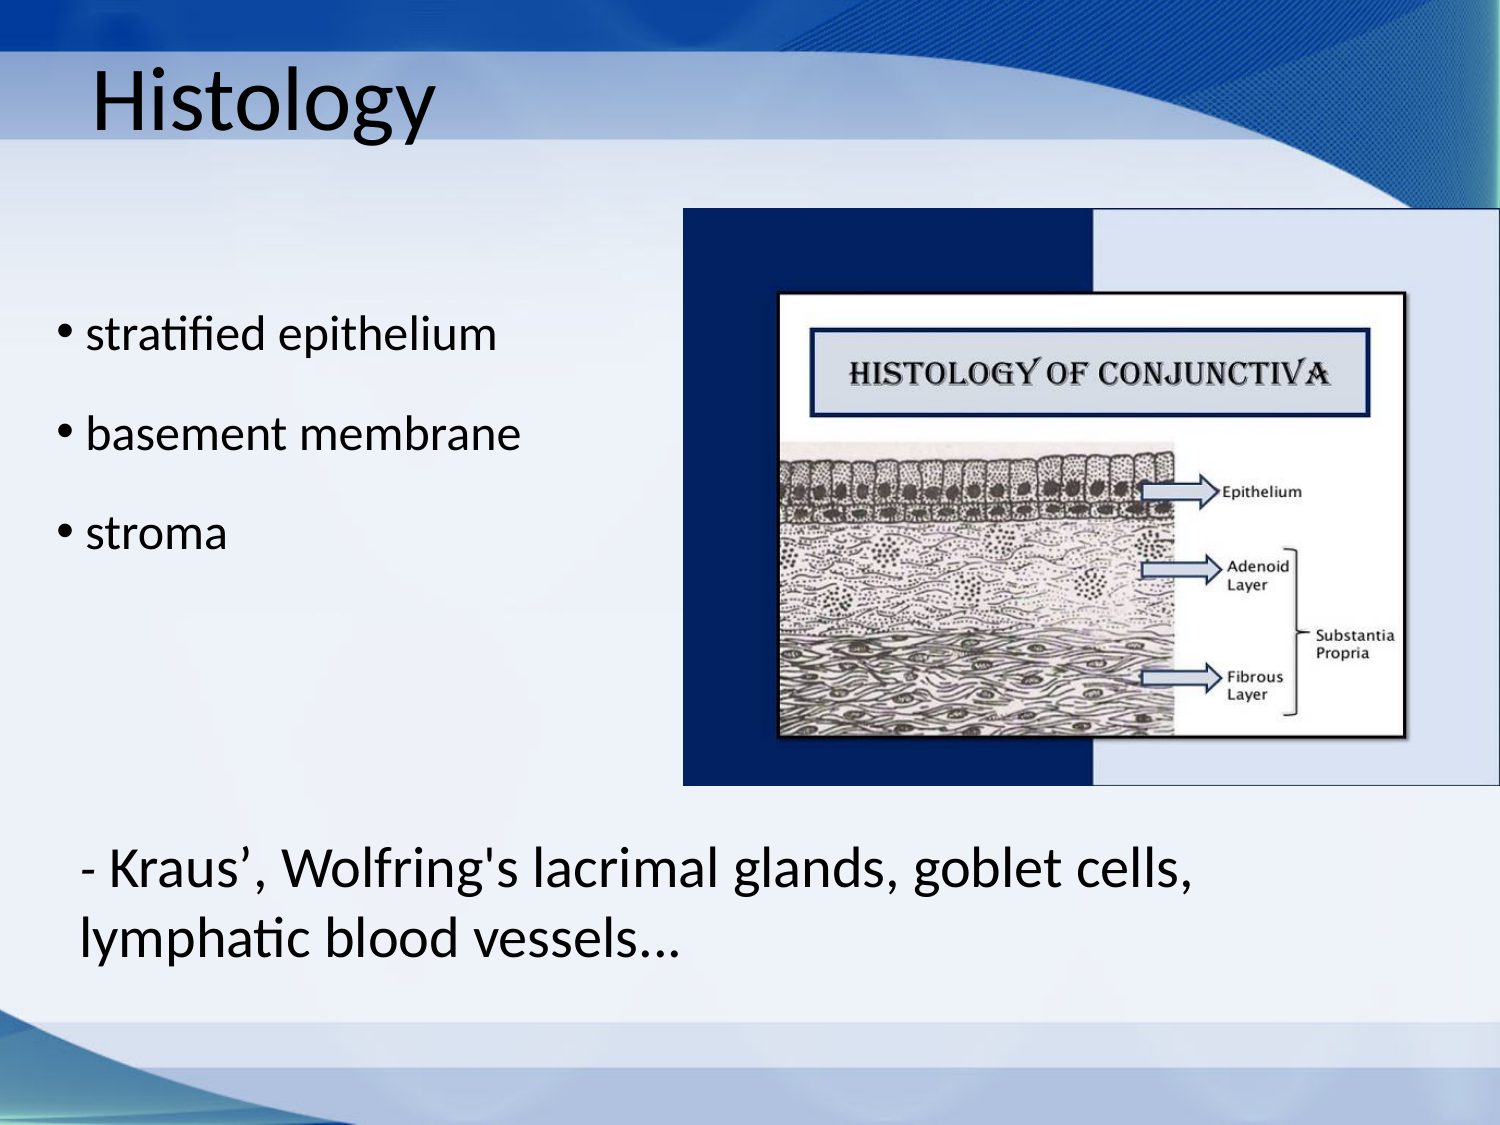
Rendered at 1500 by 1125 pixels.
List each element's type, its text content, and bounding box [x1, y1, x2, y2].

text_box - Kraus’, Wolfring's lacrimal glands, goblet cells, lymphatic blood vessels... [64, 822, 1376, 977]
picture [0, 0, 1500, 1125]
list stratified epithelium basement membrane stroma [41, 262, 677, 681]
title Histology [76, 0, 1427, 188]
